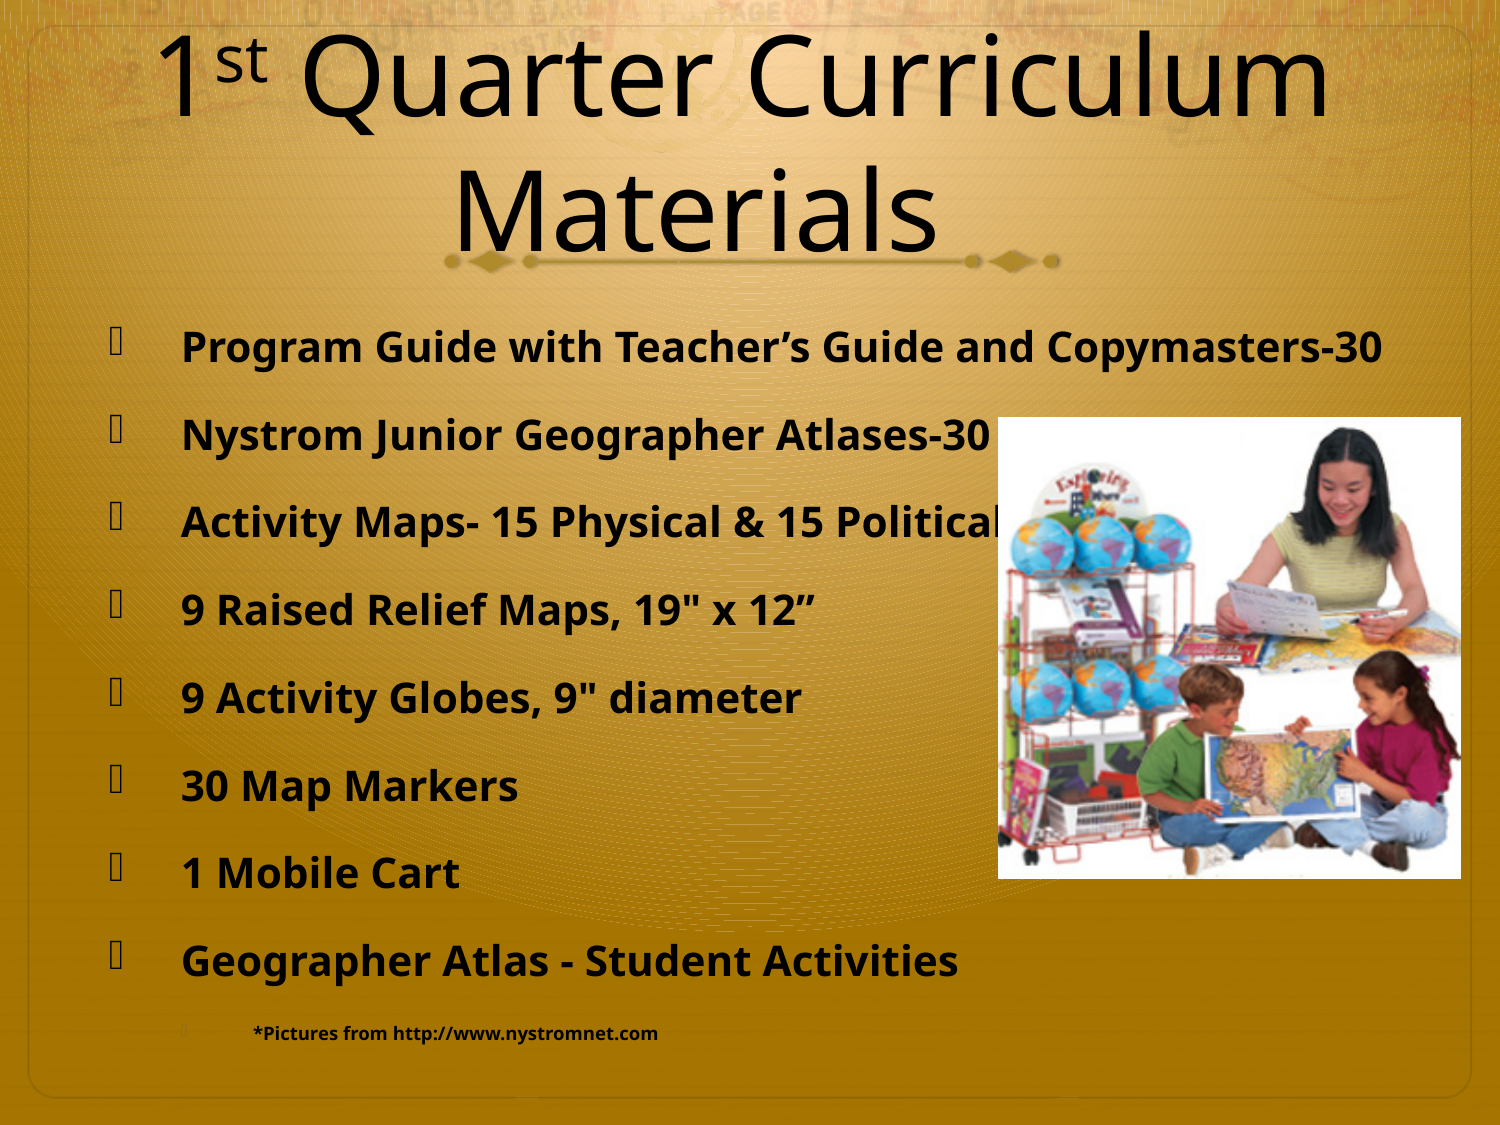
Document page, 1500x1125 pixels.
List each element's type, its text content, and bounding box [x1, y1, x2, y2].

picture [0, 0, 1500, 1125]
title 1st Quarter Curriculum Materials [93, 45, 1407, 233]
list Program Guide with Teacher’s Guide and Copymasters-30 Nystrom Junior Geographer Atlases-30 Activity Maps- 15 Physical & 15 Political 9 Raised Relief Maps, 19" x 12” 9 Activity Globes, 9" diameter 30 Map Markers 1 Mobile Cart Geographer Atlas - Student Activities *Pictures from http://www.nystromnet.com [93, 312, 1407, 1077]
